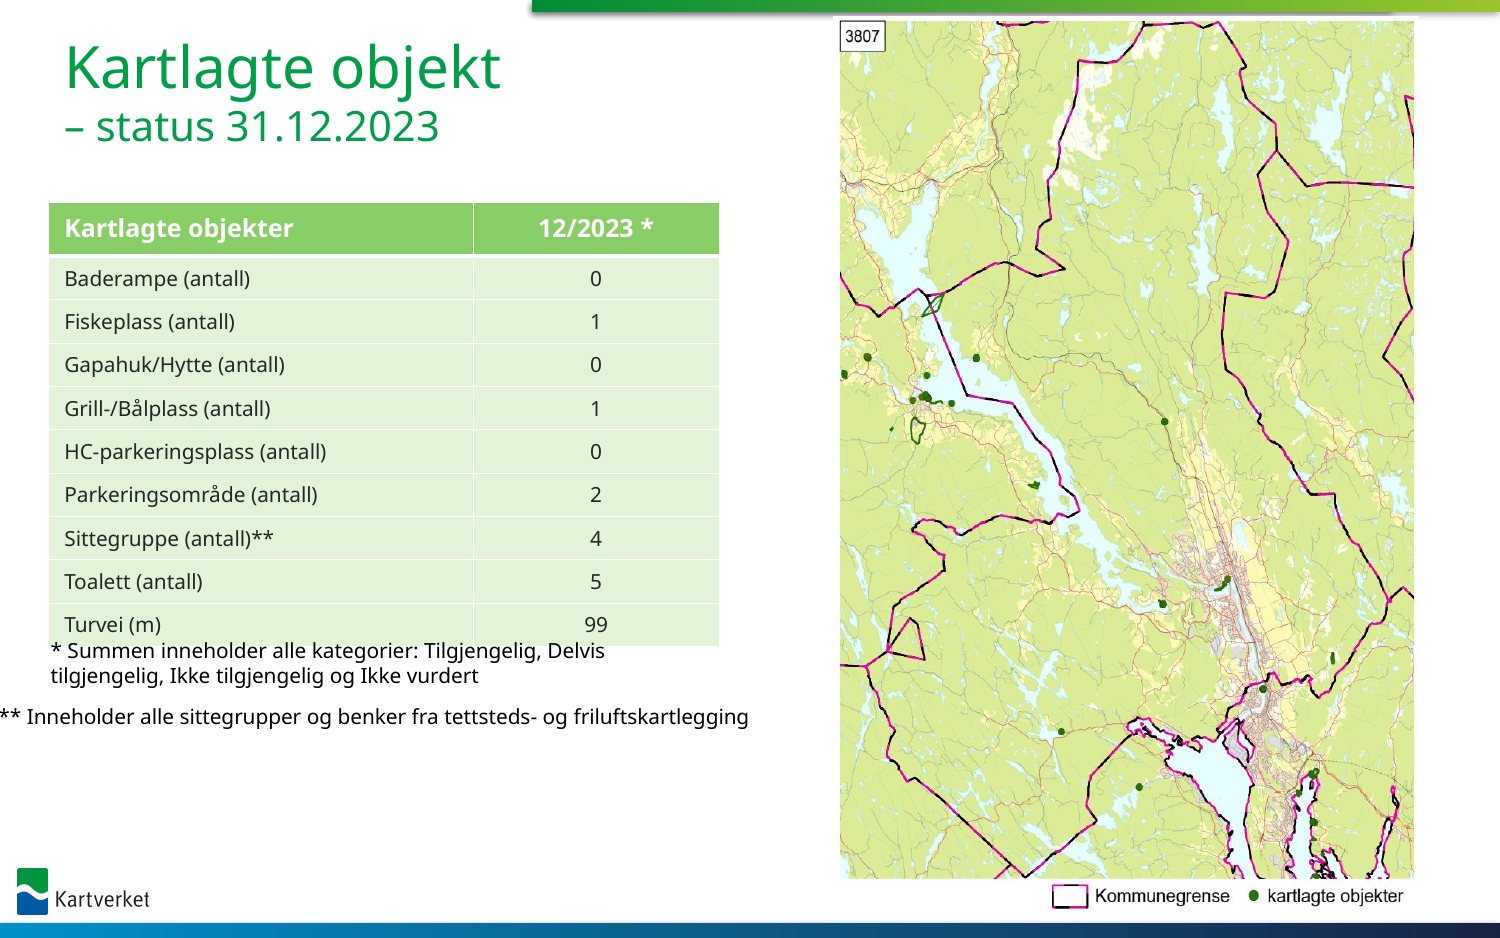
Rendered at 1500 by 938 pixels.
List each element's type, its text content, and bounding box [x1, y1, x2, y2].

table_cell Sittegruppe (antall)** [49, 517, 473, 559]
table_cell 4 [474, 517, 719, 559]
table_cell 1 [474, 300, 719, 343]
table_cell 2 [474, 474, 719, 516]
table_cell HC-parkeringsplass (antall) [49, 430, 473, 473]
table_header 12/2023 * [474, 203, 719, 254]
table_cell Toalett (antall) [49, 560, 473, 603]
table_cell 1 [474, 387, 719, 429]
table_cell 99 [474, 604, 719, 630]
picture [833, 16, 1419, 913]
text_box ** Inneholder alle sittegrupper og benker fra tettsteds- og friluftskartlegging [0, 696, 765, 736]
table_cell Turvei (m) [49, 604, 473, 630]
text_box Kartlagte objekt – status 31.12.2023 [49, 26, 828, 158]
table_cell 0 [474, 258, 719, 299]
table_header Kartlagte objekter [49, 203, 473, 254]
table_cell 0 [474, 344, 719, 386]
table_cell 5 [474, 560, 719, 603]
text_box * Summen inneholder alle kategorier: Tilgjengelig, Delvis tilgjengelig, Ikke tilgjengelig og Ikke vurdert [35, 630, 721, 696]
table_cell Grill-/Bålplass (antall) [49, 387, 473, 429]
text_box Kartlagte objekt – status 31.12.2023 [1424, 26, 1431, 158]
table_cell Baderampe (antall) [49, 258, 473, 299]
table_cell Fiskeplass (antall) [49, 300, 473, 343]
table_cell Parkeringsområde (antall) [49, 474, 473, 516]
table_cell Gapahuk/Hytte (antall) [49, 344, 473, 386]
table_cell 0 [474, 430, 719, 473]
